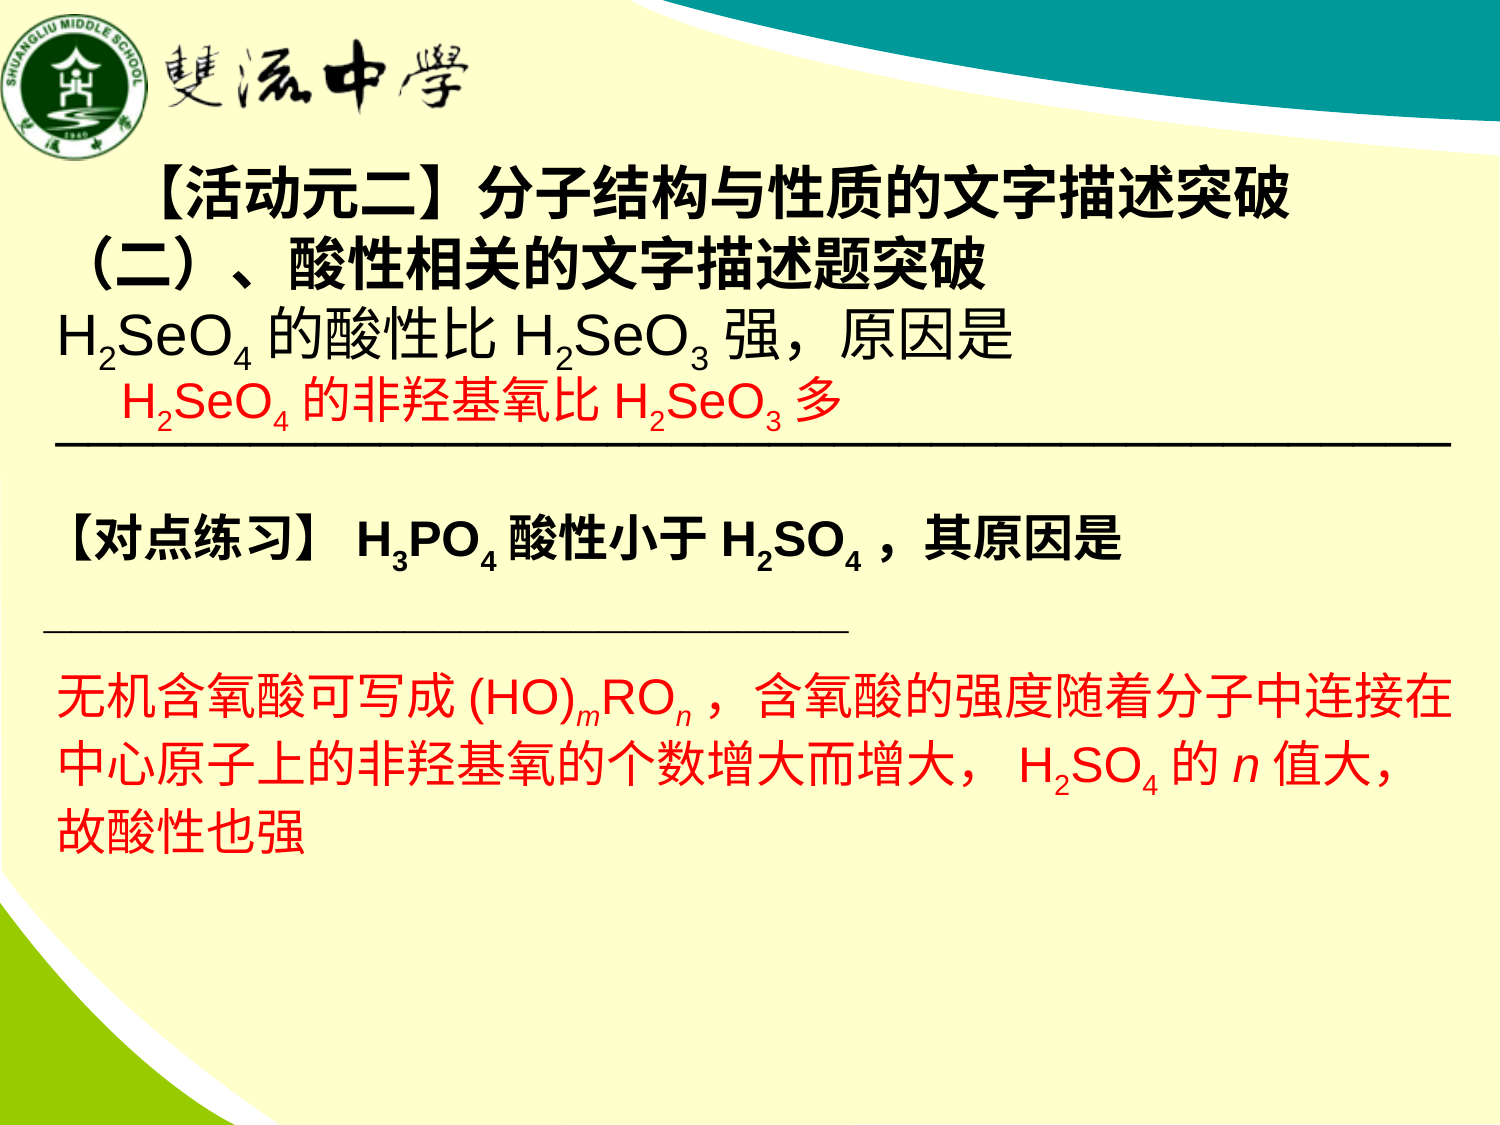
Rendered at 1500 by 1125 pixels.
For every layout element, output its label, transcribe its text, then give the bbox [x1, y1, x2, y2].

picture [159, 21, 491, 138]
text_box 【对点练习】H3PO4酸性小于H2SO4，其原因是 _____________________________ [29, 498, 1139, 645]
text_box H2SeO4的非羟基氧比H2SeO3多 [106, 361, 1500, 445]
text_box 【活动元二】分子结构与性质的文字描述突破 [112, 149, 1471, 234]
text_box 无机含氧酸可写成(HO)mROn，含氧酸的强度随着分子中连接在中心原子上的非羟基氧的个数增大而增大，H2SO4的n值大，故酸性也强 [41, 656, 1471, 869]
text_box （二）、酸性相关的文字描述题突破 H2SeO4的酸性比H2SeO3强，原因是___________________________________________ [41, 219, 1500, 525]
picture [0, 14, 148, 161]
